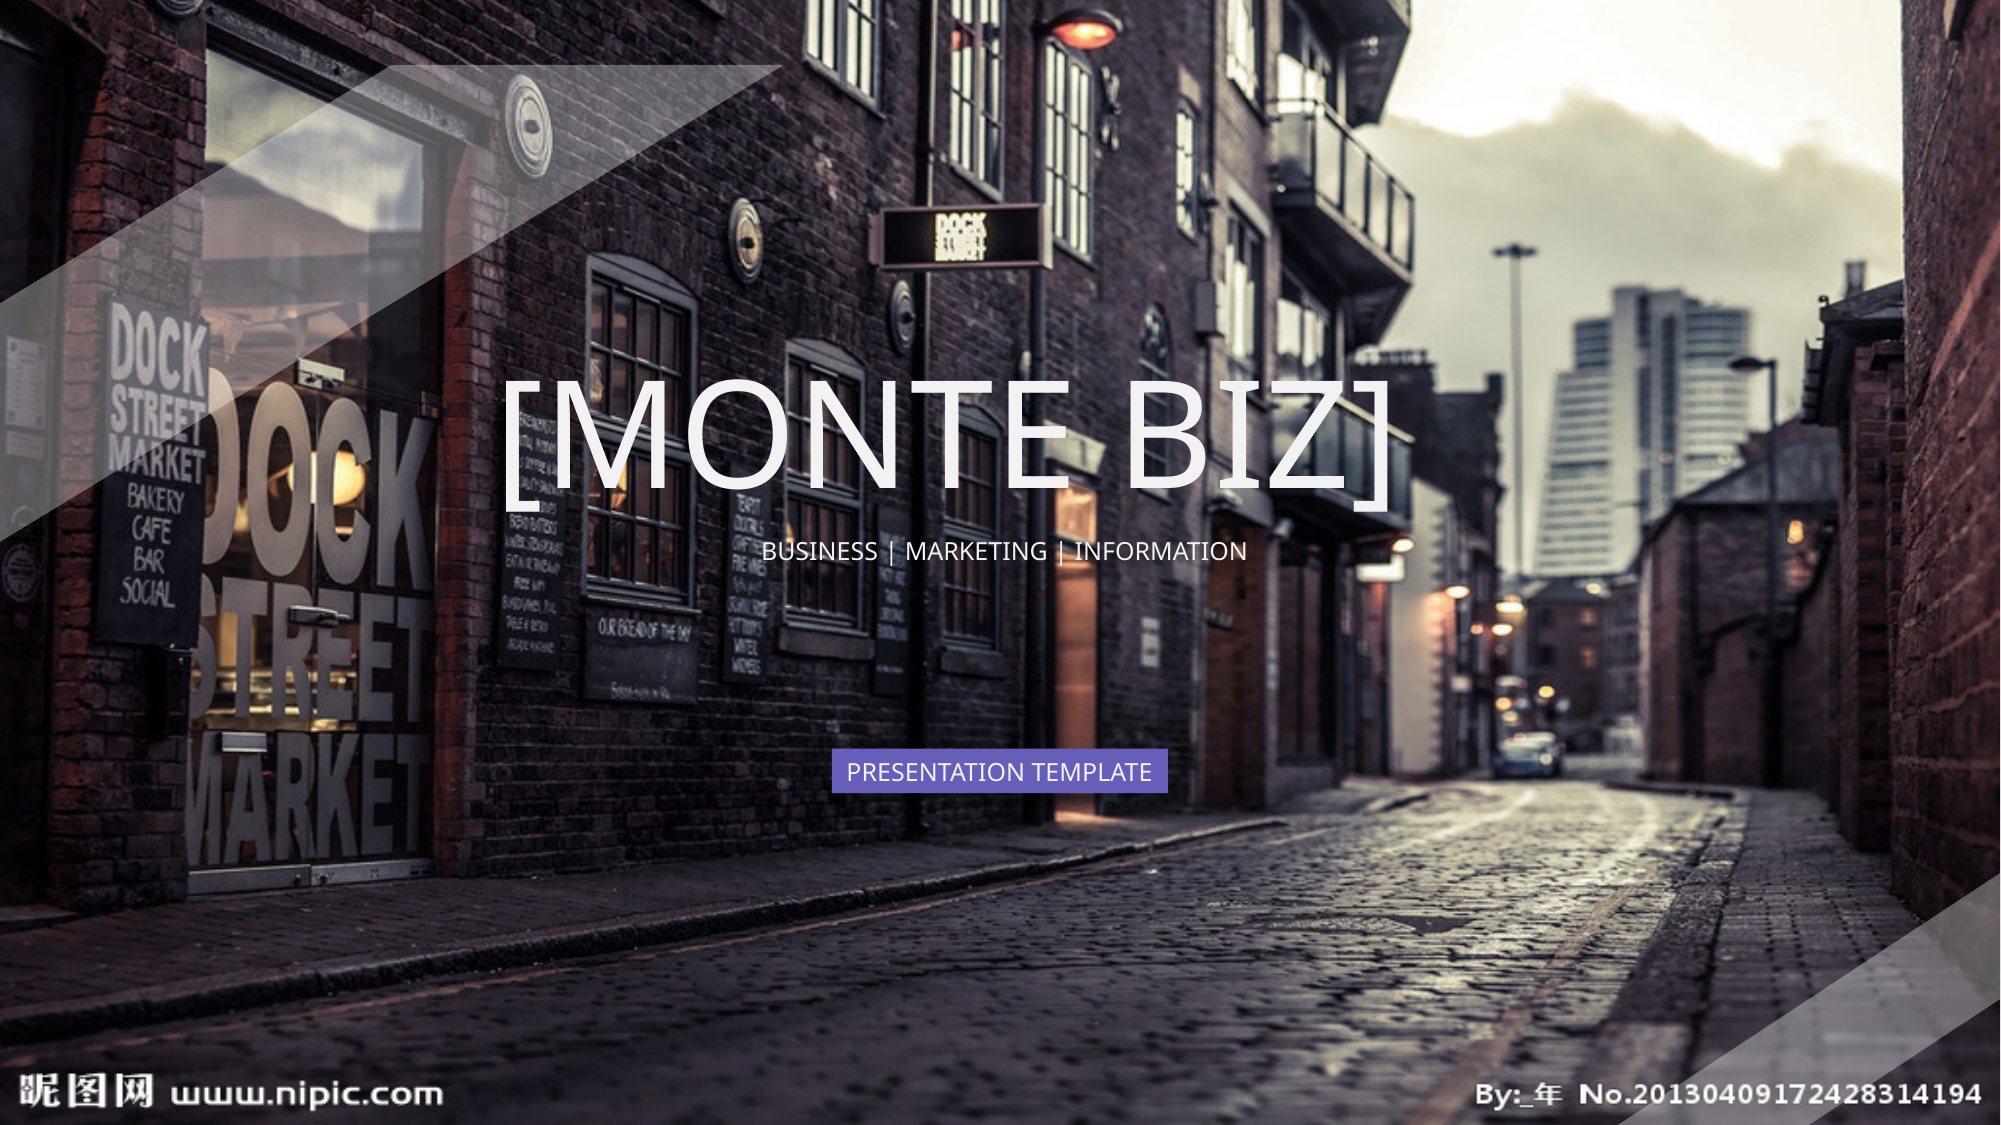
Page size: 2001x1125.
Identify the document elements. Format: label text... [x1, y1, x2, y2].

text_box [1615, 871, 2000, 1125]
text_box [0, 63, 788, 543]
picture [0, 0, 2001, 1125]
text_box PRESENTATION TEMPLATE [831, 748, 1168, 794]
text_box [602, 330, 1293, 574]
